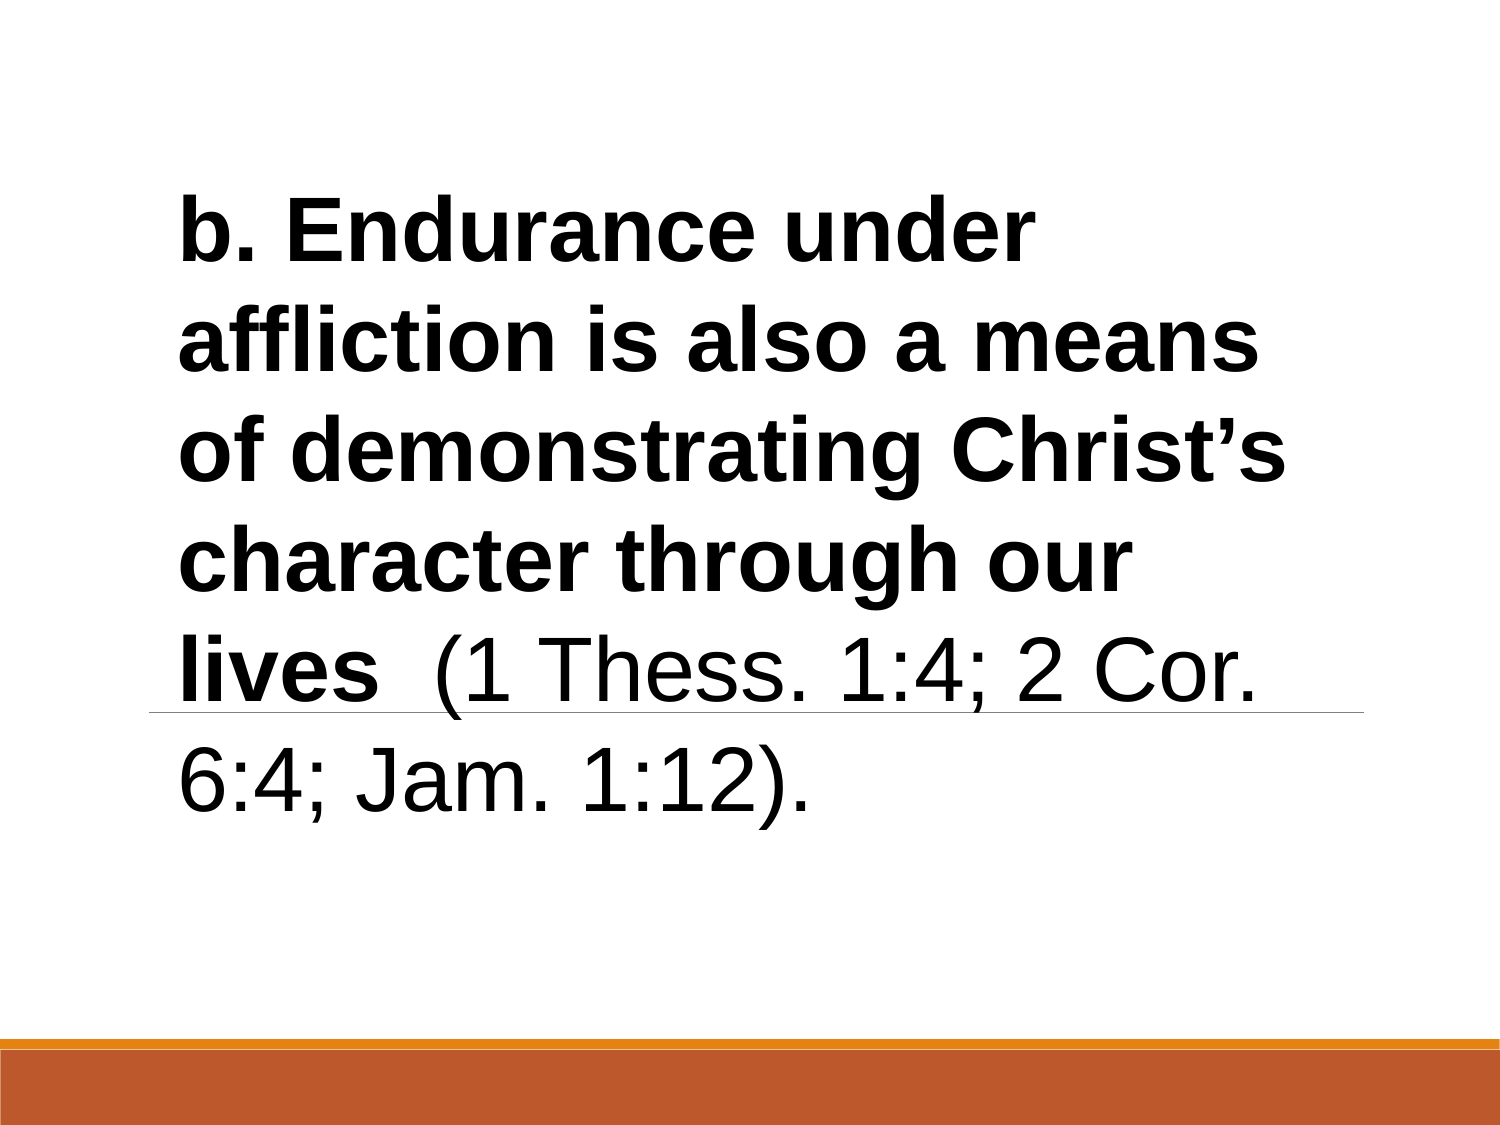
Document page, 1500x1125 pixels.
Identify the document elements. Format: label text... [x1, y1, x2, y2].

text_box b. Endurance under affliction is also a means of demonstrating Christ’s character through our lives (1 Thess. 1:4; 2 Cor. 6:4; Jam. 1:12). [162, 162, 1375, 837]
